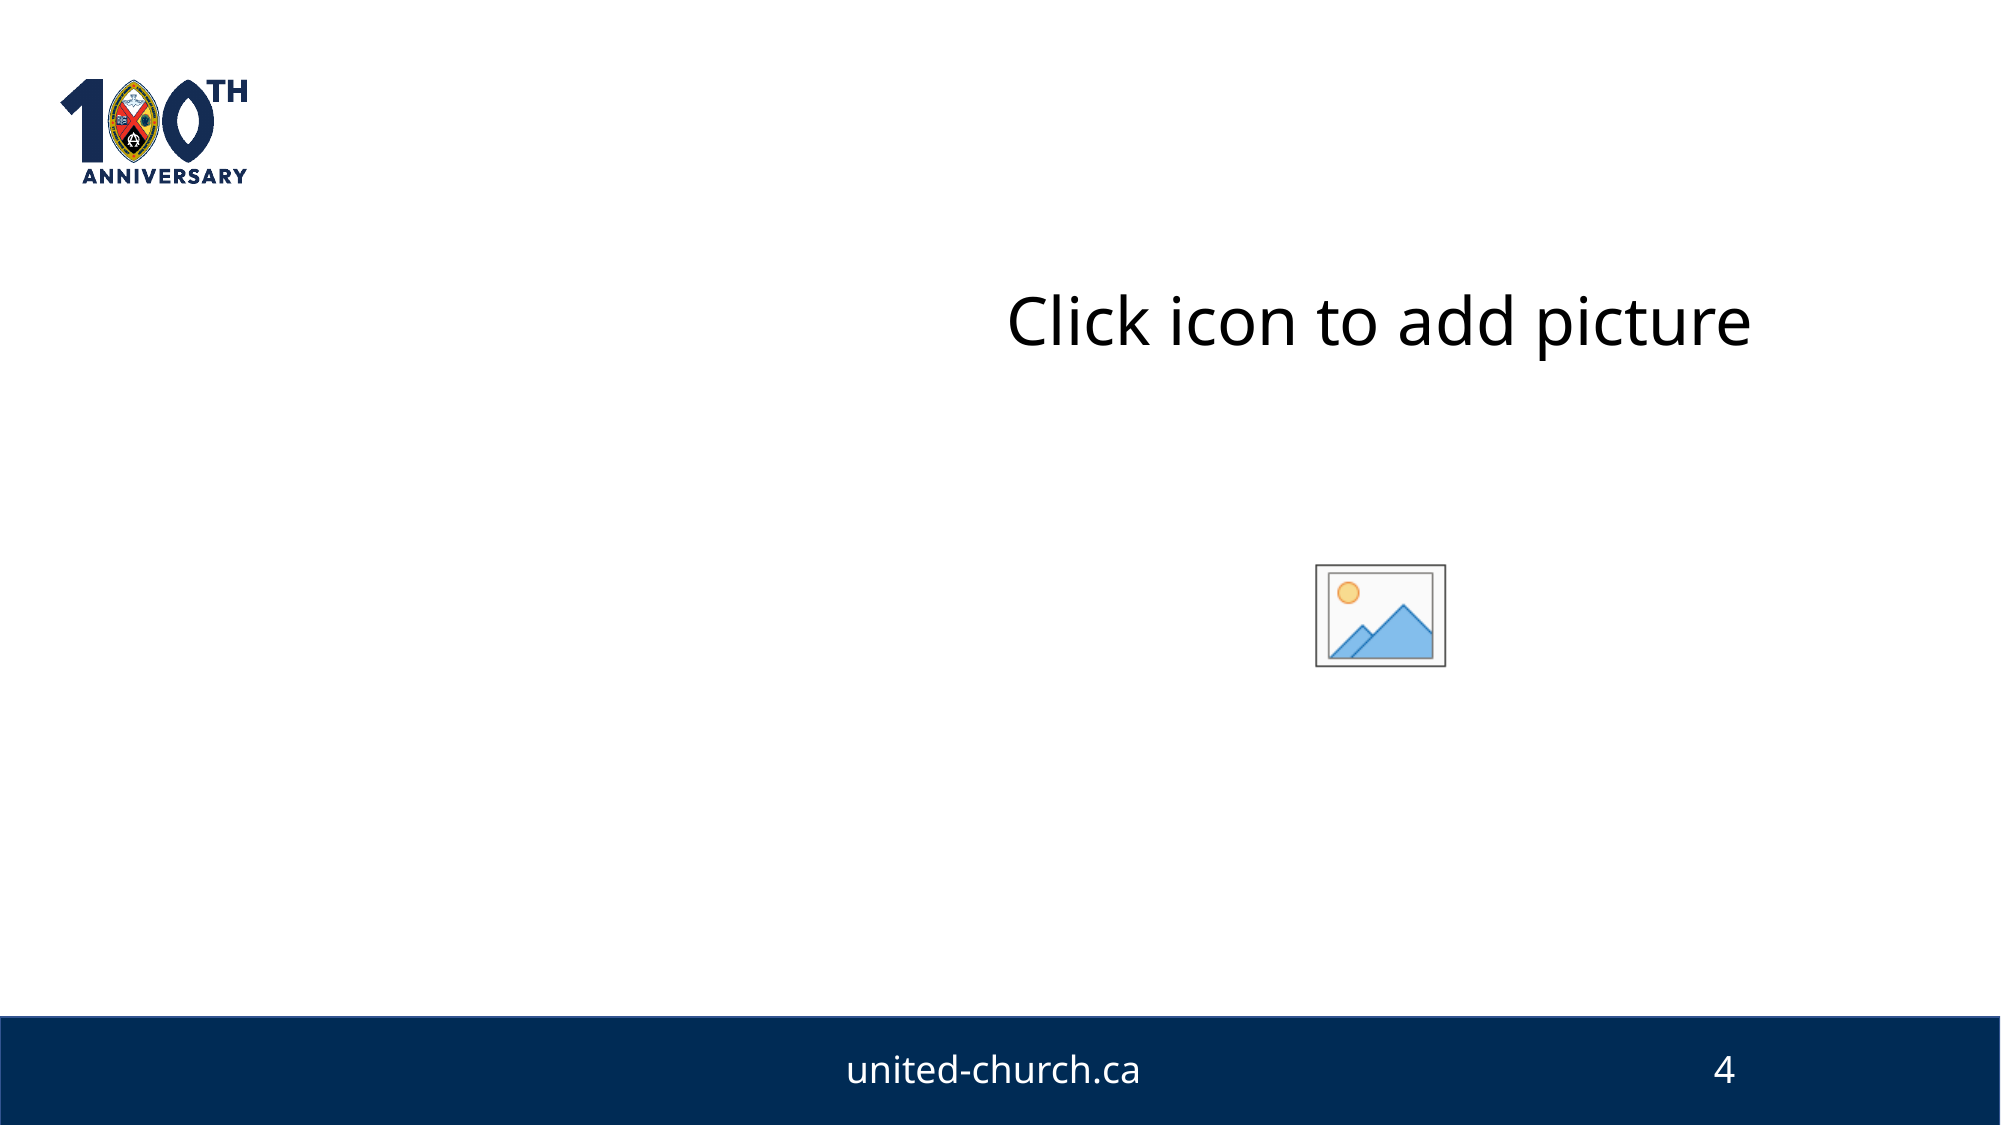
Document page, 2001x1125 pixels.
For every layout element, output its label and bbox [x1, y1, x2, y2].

picture [1010, 271, 1751, 962]
picture [60, 79, 247, 184]
